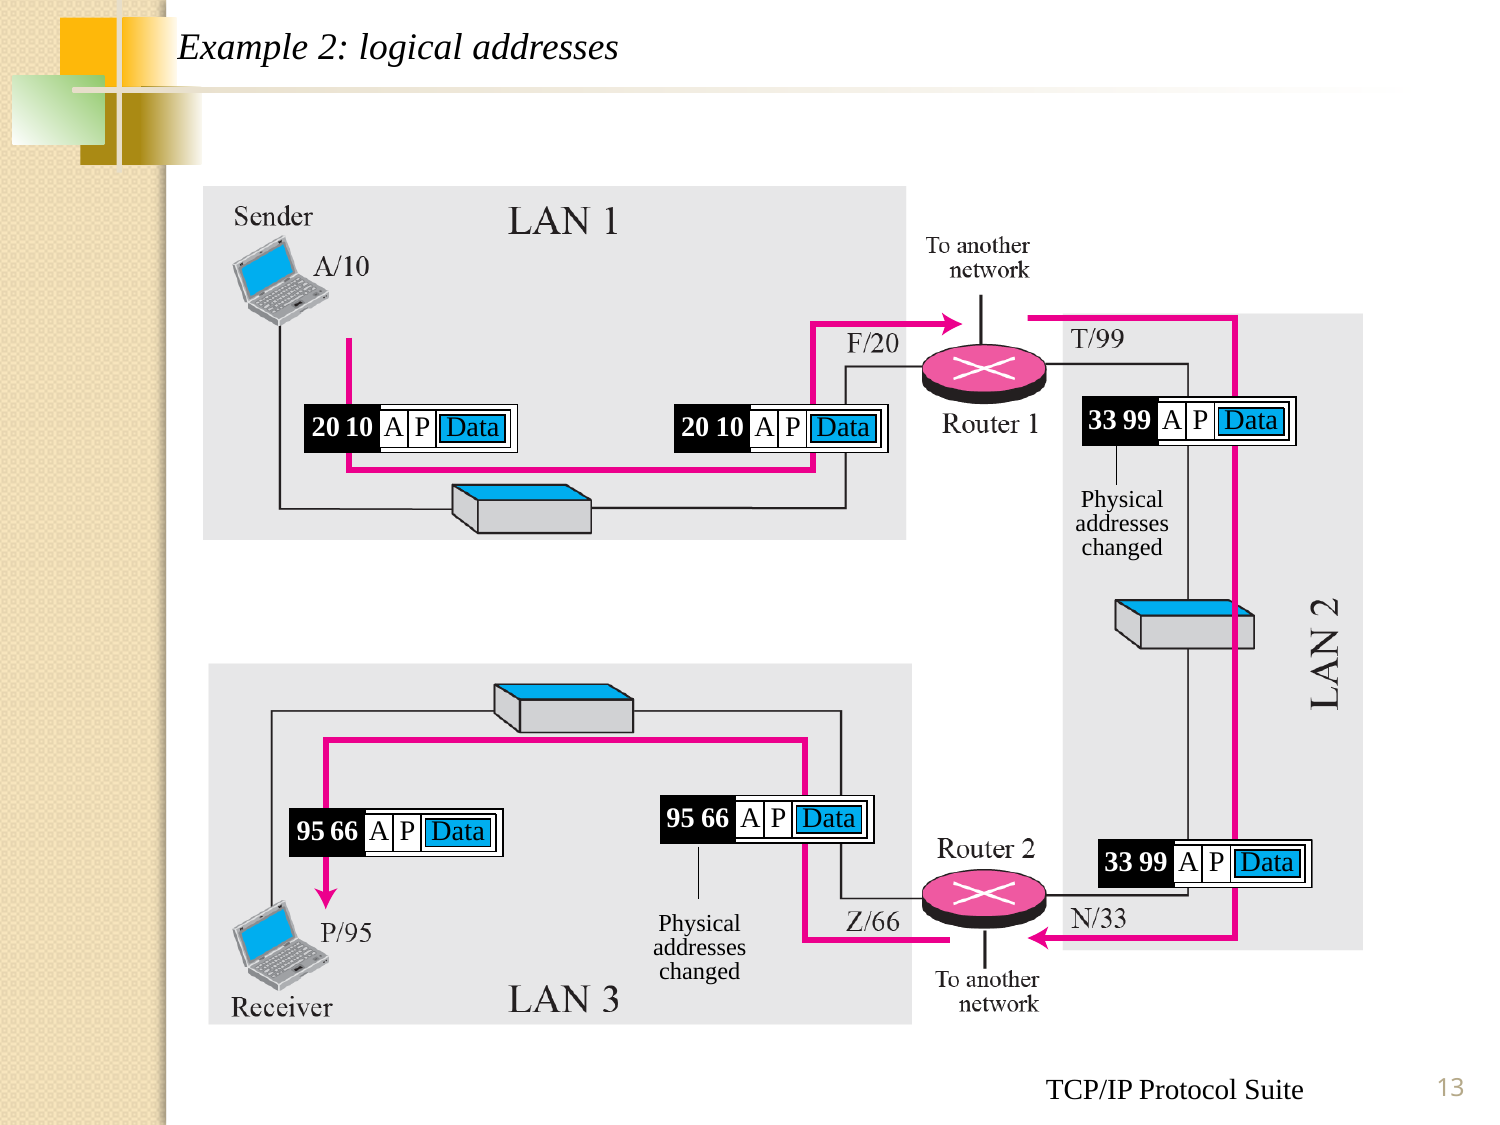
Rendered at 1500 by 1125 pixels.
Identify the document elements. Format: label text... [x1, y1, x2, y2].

text_box [12, 75, 105, 145]
text_box [122, 93, 141, 165]
text_box [60, 17, 116, 86]
text_box [80, 93, 116, 165]
text_box Example 2: logical addresses [162, 14, 1100, 75]
text_box [116, 0, 122, 87]
text_box [122, 17, 177, 86]
slide_number 13 [1413, 1034, 1488, 1113]
footer TCP/IP Protocol Suite [937, 1034, 1413, 1113]
text_box [116, 93, 122, 173]
text_box [141, 93, 202, 165]
text_box [72, 87, 1423, 93]
picture [203, 186, 1363, 1026]
